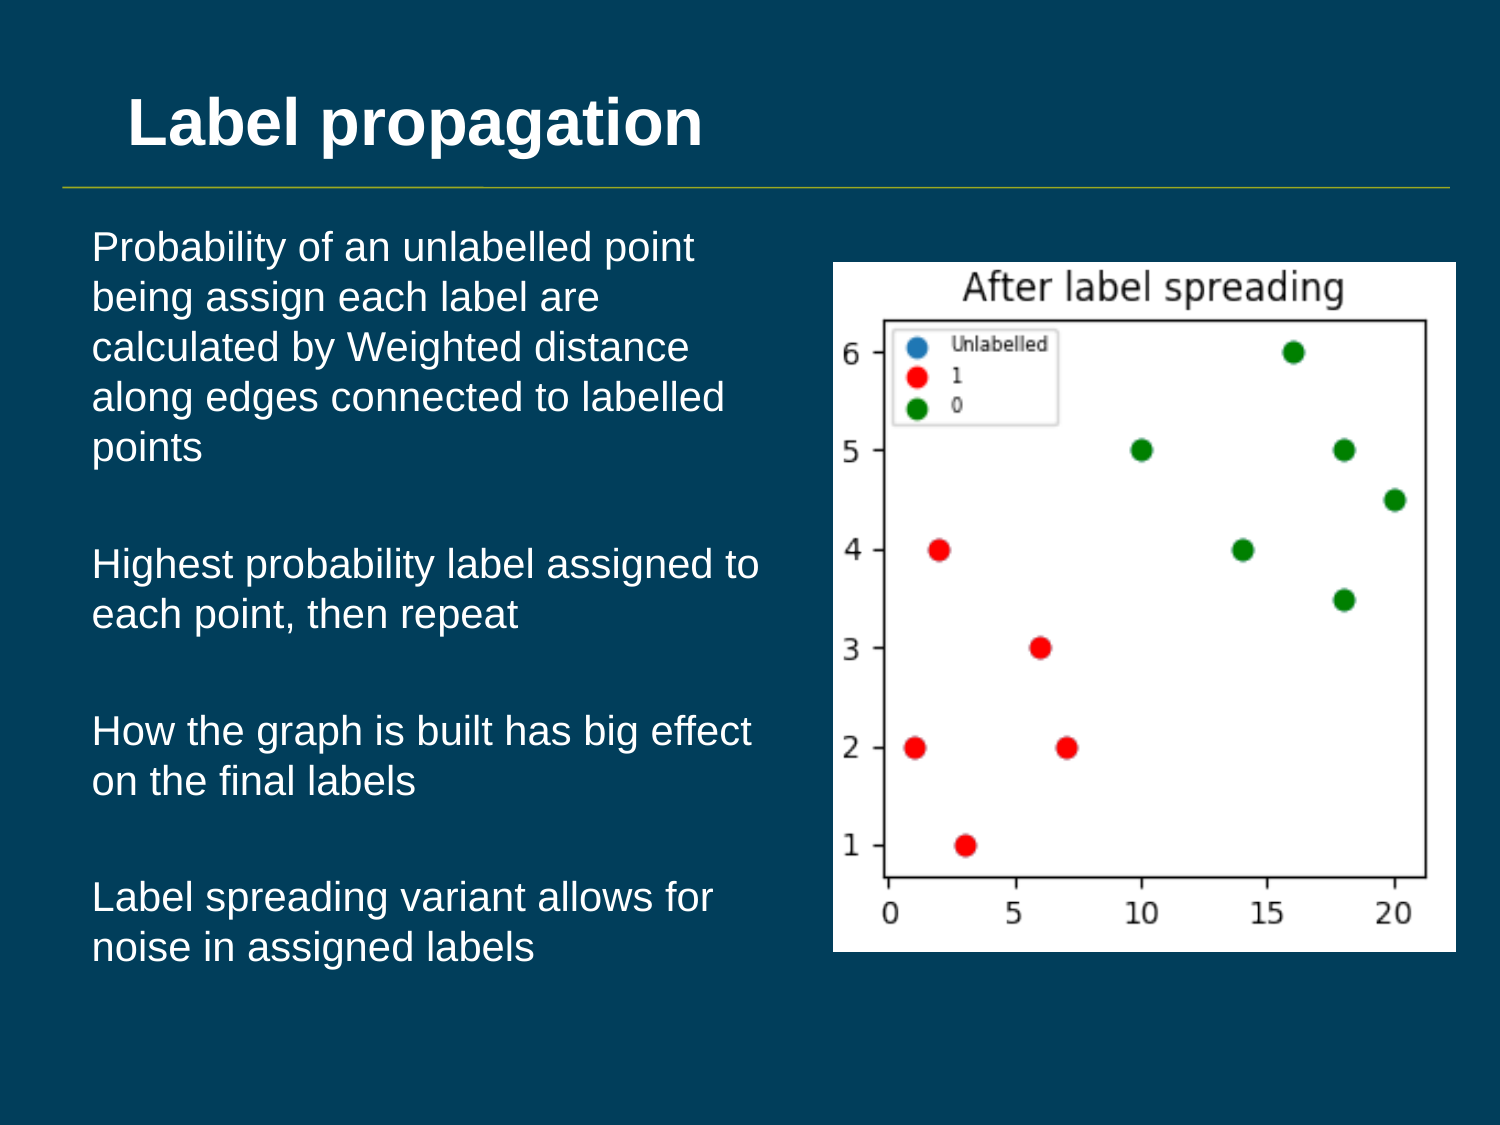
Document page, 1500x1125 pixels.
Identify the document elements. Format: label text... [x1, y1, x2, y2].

picture [834, 263, 1455, 951]
title Label propagation [112, 24, 1388, 213]
list Probability of an unlabelled point being assign each label are calculated by Weighted distance along edges connected to labelled points Highest probability label assigned to each point, then repeat How the graph is built has big effect on the final labels Label spreading variant allows for noise in assigned labels [76, 212, 798, 1052]
